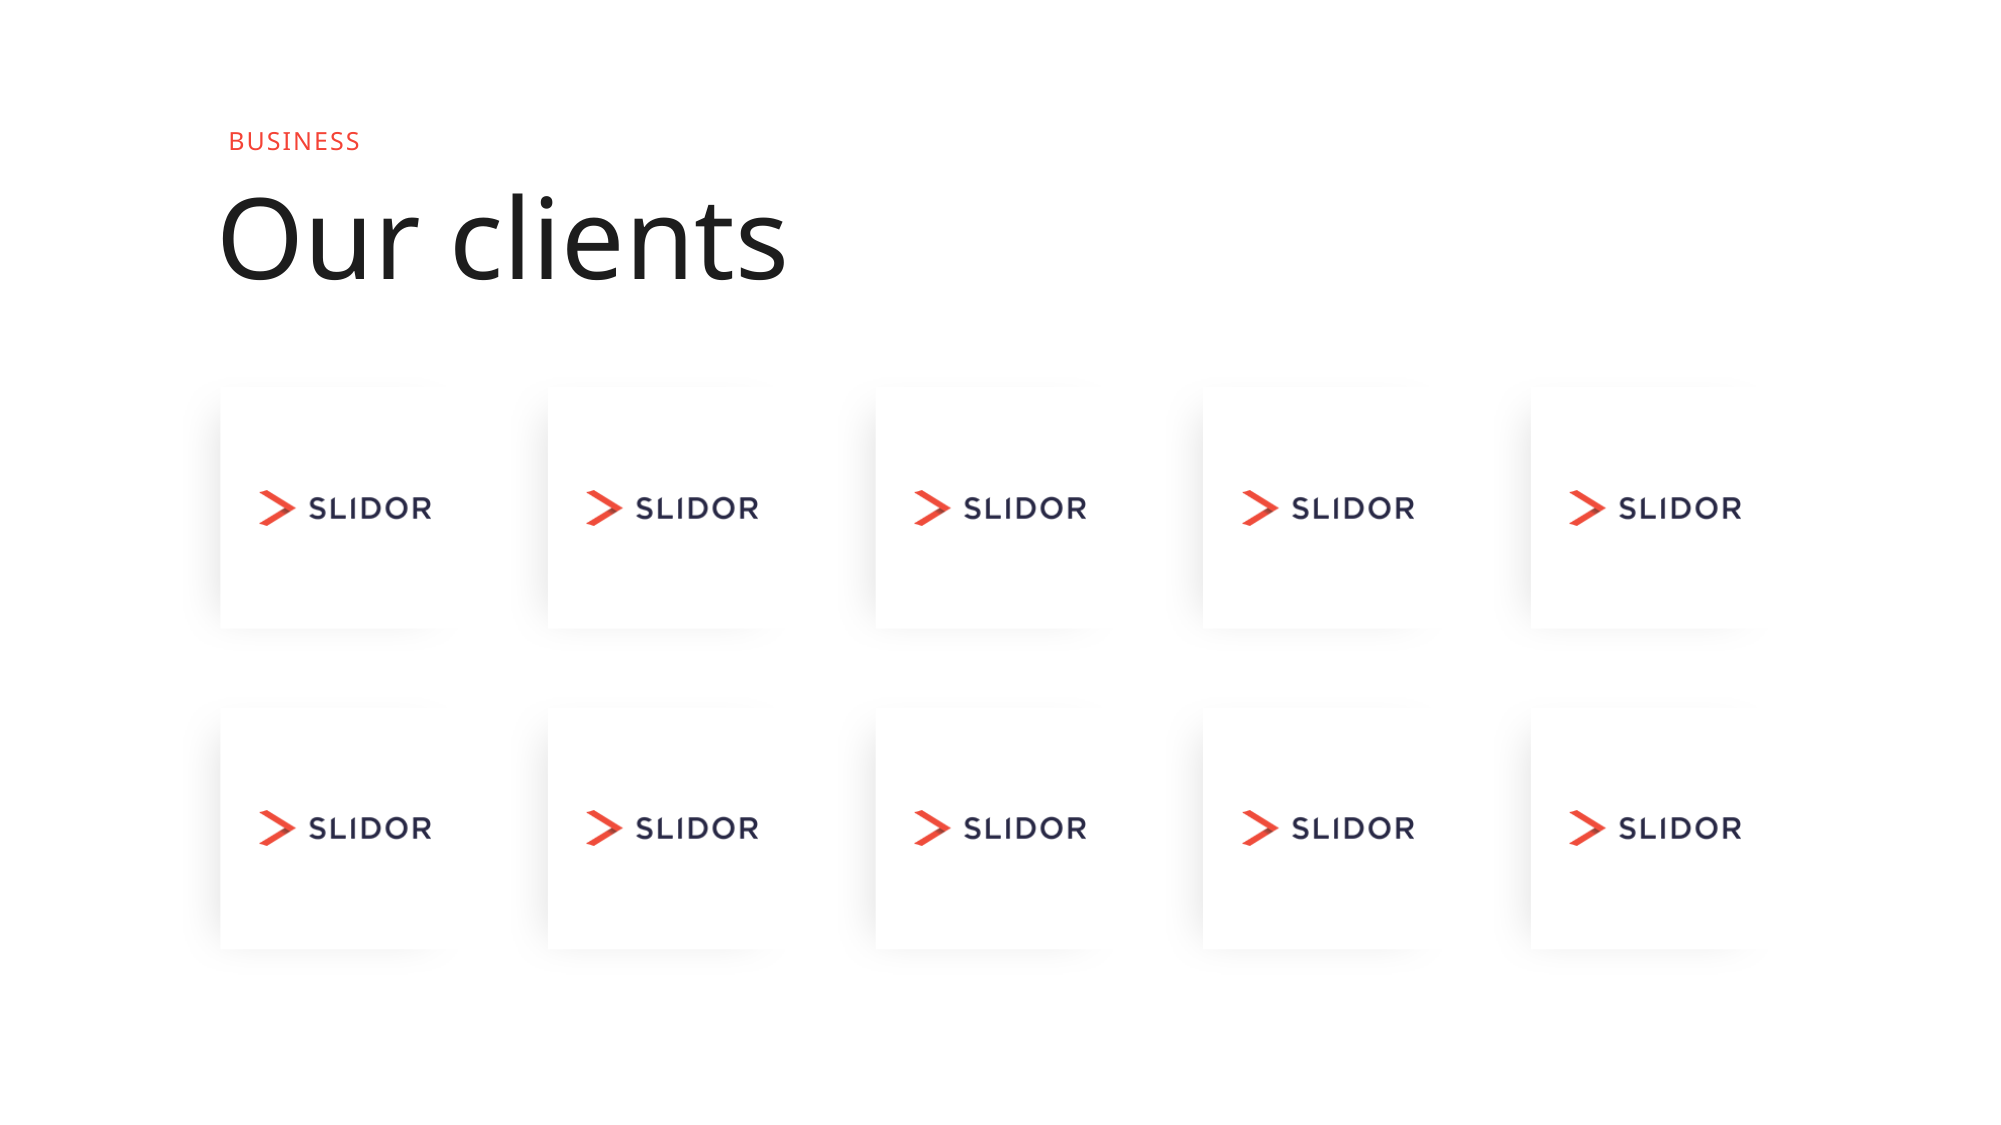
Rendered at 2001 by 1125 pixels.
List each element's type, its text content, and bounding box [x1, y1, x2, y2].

text_box [547, 707, 798, 950]
text_box [1202, 707, 1453, 950]
text_box [547, 386, 798, 630]
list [1569, 490, 1741, 526]
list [914, 810, 1086, 846]
text_box [1202, 386, 1453, 630]
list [586, 810, 758, 846]
text_box BUSINESS [228, 131, 361, 156]
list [1242, 490, 1414, 526]
text_box Our clients [216, 192, 790, 301]
text_box [219, 707, 470, 950]
text_box [1530, 386, 1781, 630]
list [1242, 810, 1414, 846]
text_box [875, 707, 1125, 950]
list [914, 490, 1086, 526]
text_box [875, 386, 1125, 630]
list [1569, 810, 1741, 846]
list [586, 490, 758, 526]
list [259, 810, 431, 846]
text_box [1530, 707, 1781, 950]
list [259, 490, 431, 526]
text_box [219, 386, 470, 630]
